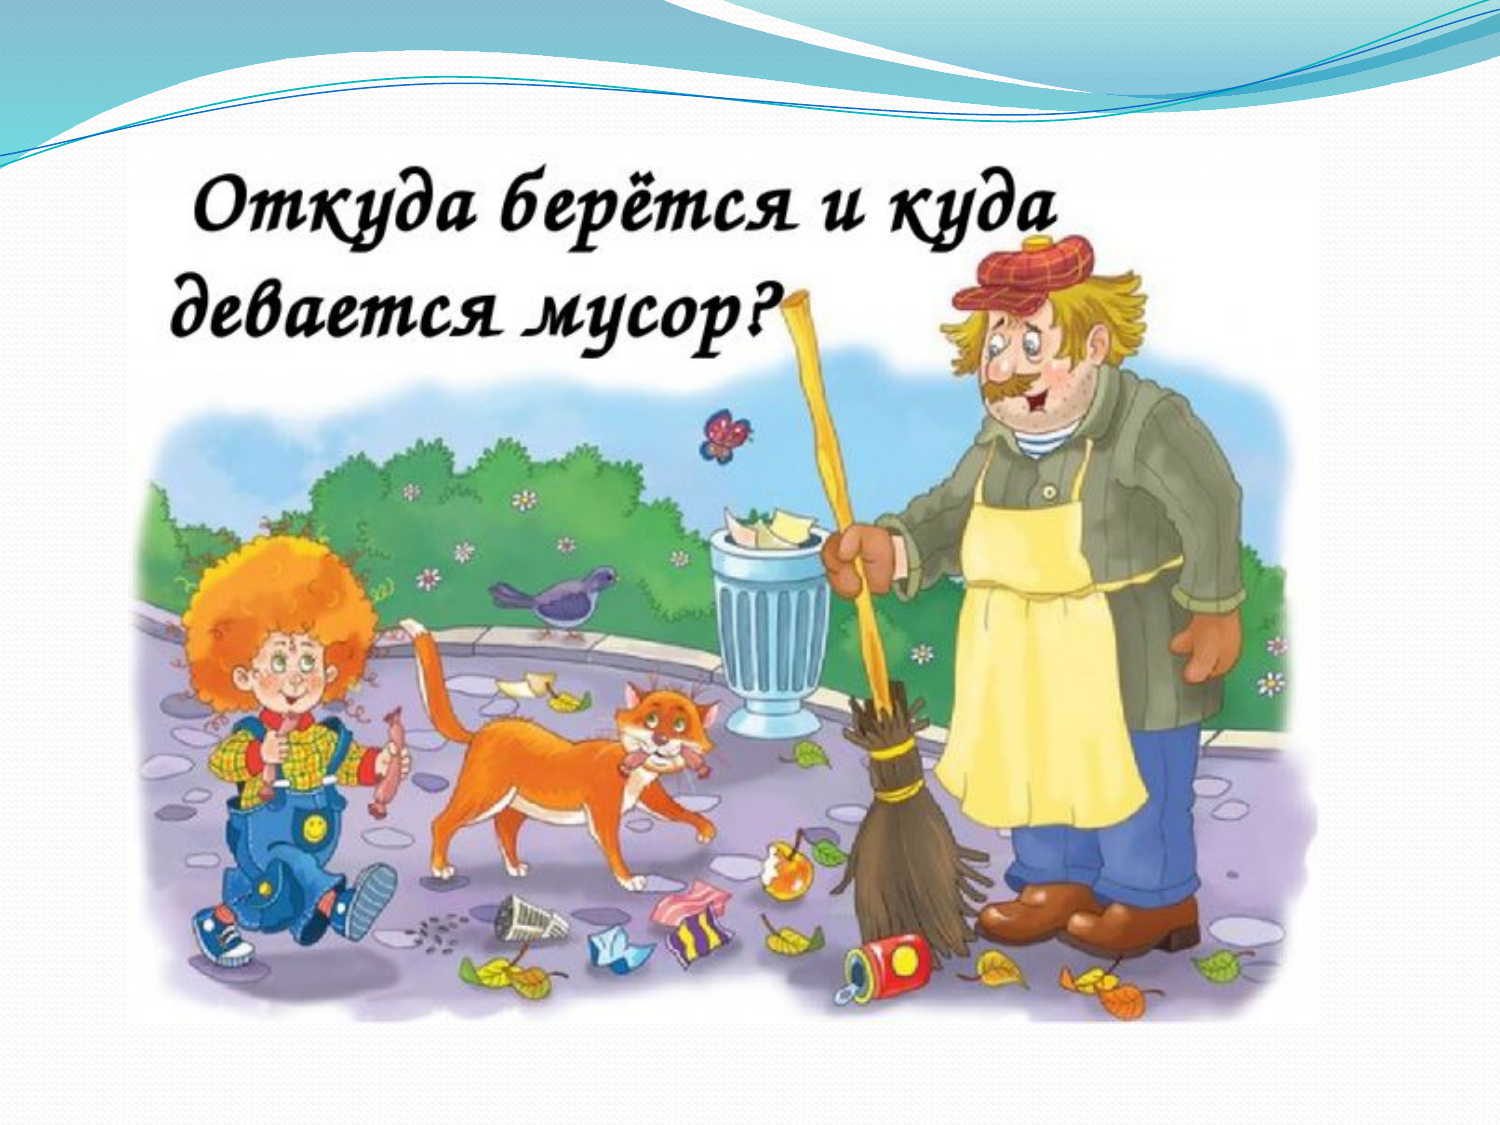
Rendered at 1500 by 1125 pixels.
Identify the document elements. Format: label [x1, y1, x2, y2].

picture [128, 136, 1319, 1024]
